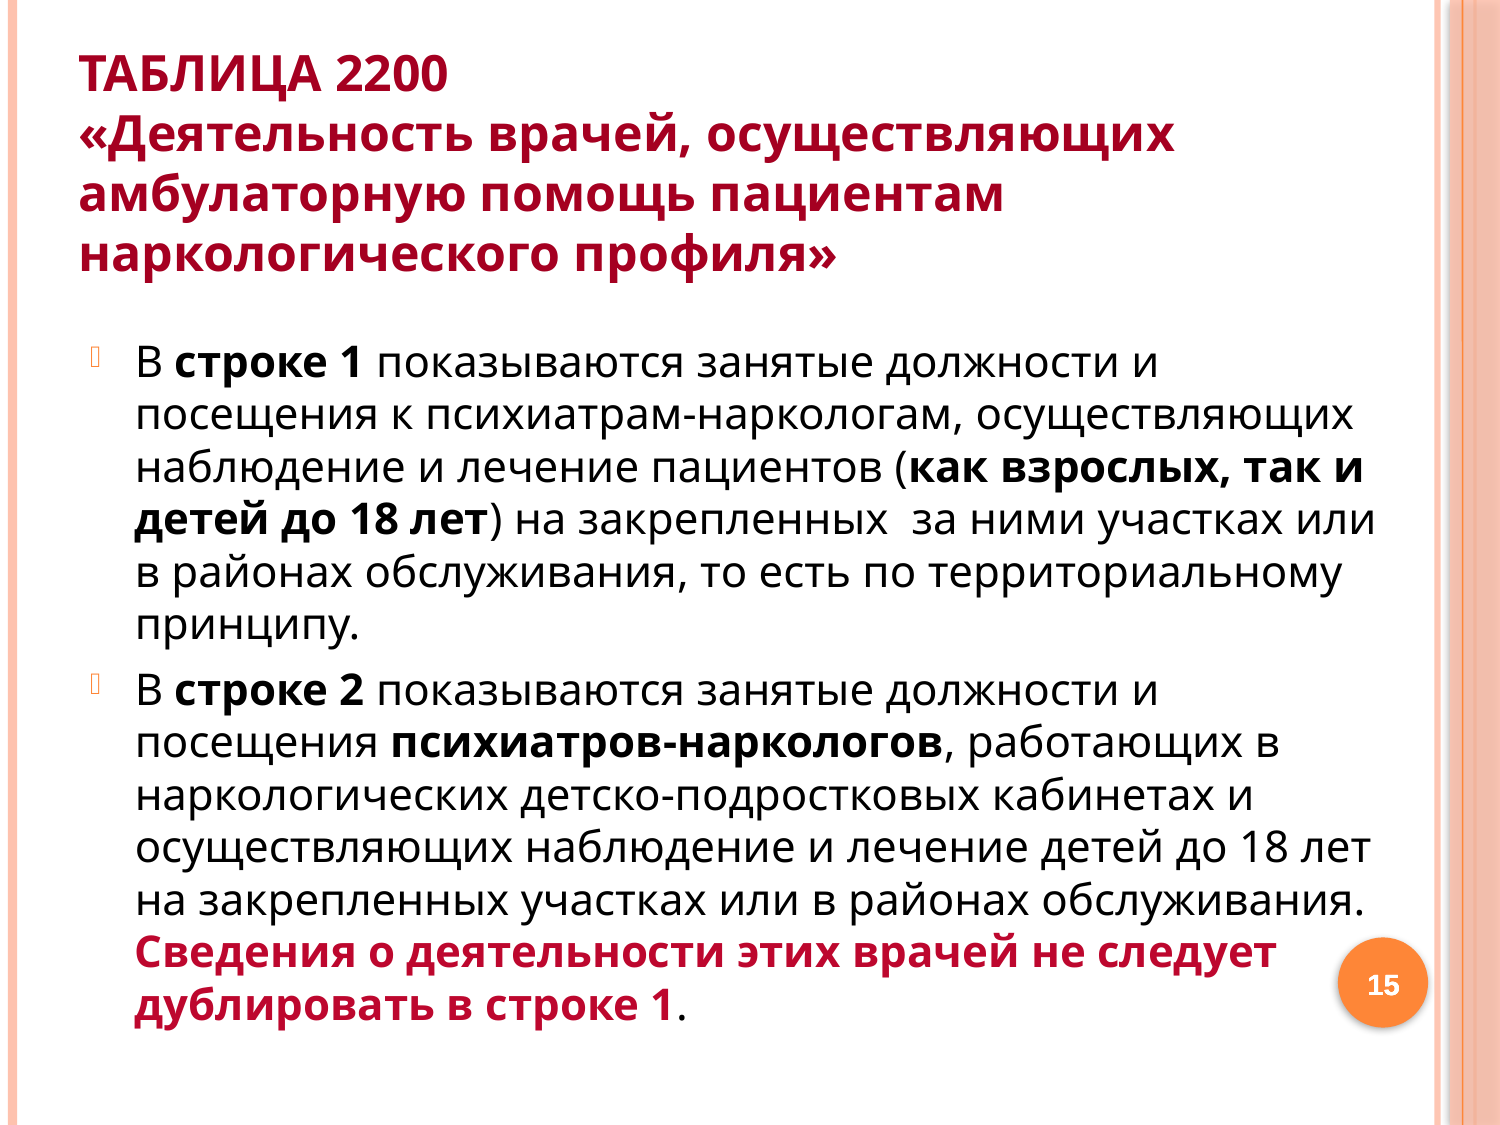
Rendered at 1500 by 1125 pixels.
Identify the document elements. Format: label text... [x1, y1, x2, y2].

text_box 15 [1333, 940, 1434, 1026]
title ТАБЛИЦА 2200 «Деятельность врачей, осуществляющих амбулаторную помощь пациентам наркологического профиля» [63, 38, 1414, 290]
list В строке 1 показываются занятые должности и посещения к психиатрам-наркологам, осуществляющих наблюдение и лечение пациентов (как взрослых, так и детей до 18 лет) на закрепленных за ними участках или в районах обслуживания, то есть по территориальному принципу. В строке 2 показываются занятые должности и посещения психиатров-наркологов, работающих в наркологических детско-подростковых кабинетах и осуществляющих наблюдение и лечение детей до 18 лет на закрепленных участках или в районах обслуживания. Сведения о деятельности этих врачей не следует дублировать в строке 1. [74, 326, 1426, 1095]
